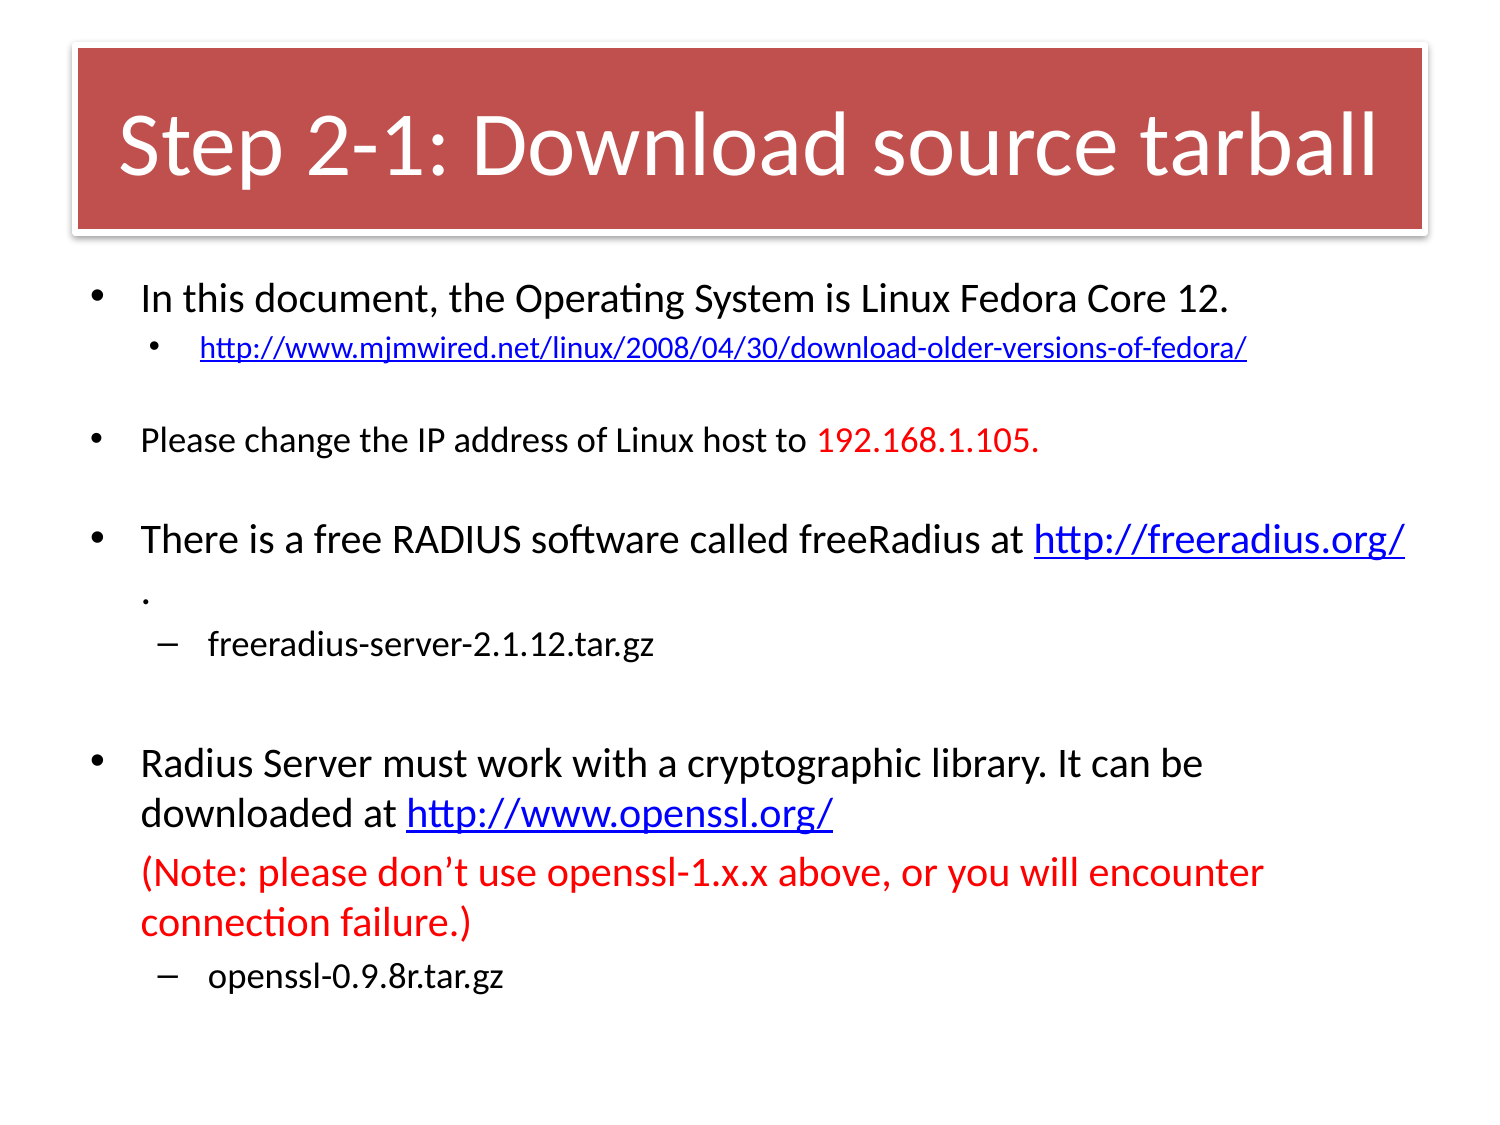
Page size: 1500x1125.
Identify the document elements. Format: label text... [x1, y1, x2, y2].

list In this document, the Operating System is Linux Fedora Core 12. http://www.mjmwired.net/linux/2008/04/30/download-older-versions-of-fedora/ Please change the IP address of Linux host to 192.168.1.105. There is a free RADIUS software called freeRadius at http://freeradius.org/. freeradius-server-2.1.12.tar.gz Radius Server must work with a cryptographic library. It can be downloaded at http://www.openssl.org/ (Note: please don’t use openssl-1.x.x above, or you will encounter connection failure.) openssl-0.9.8r.tar.gz [75, 262, 1425, 1005]
title Step 2-1: Download source tarball [72, 42, 1428, 236]
